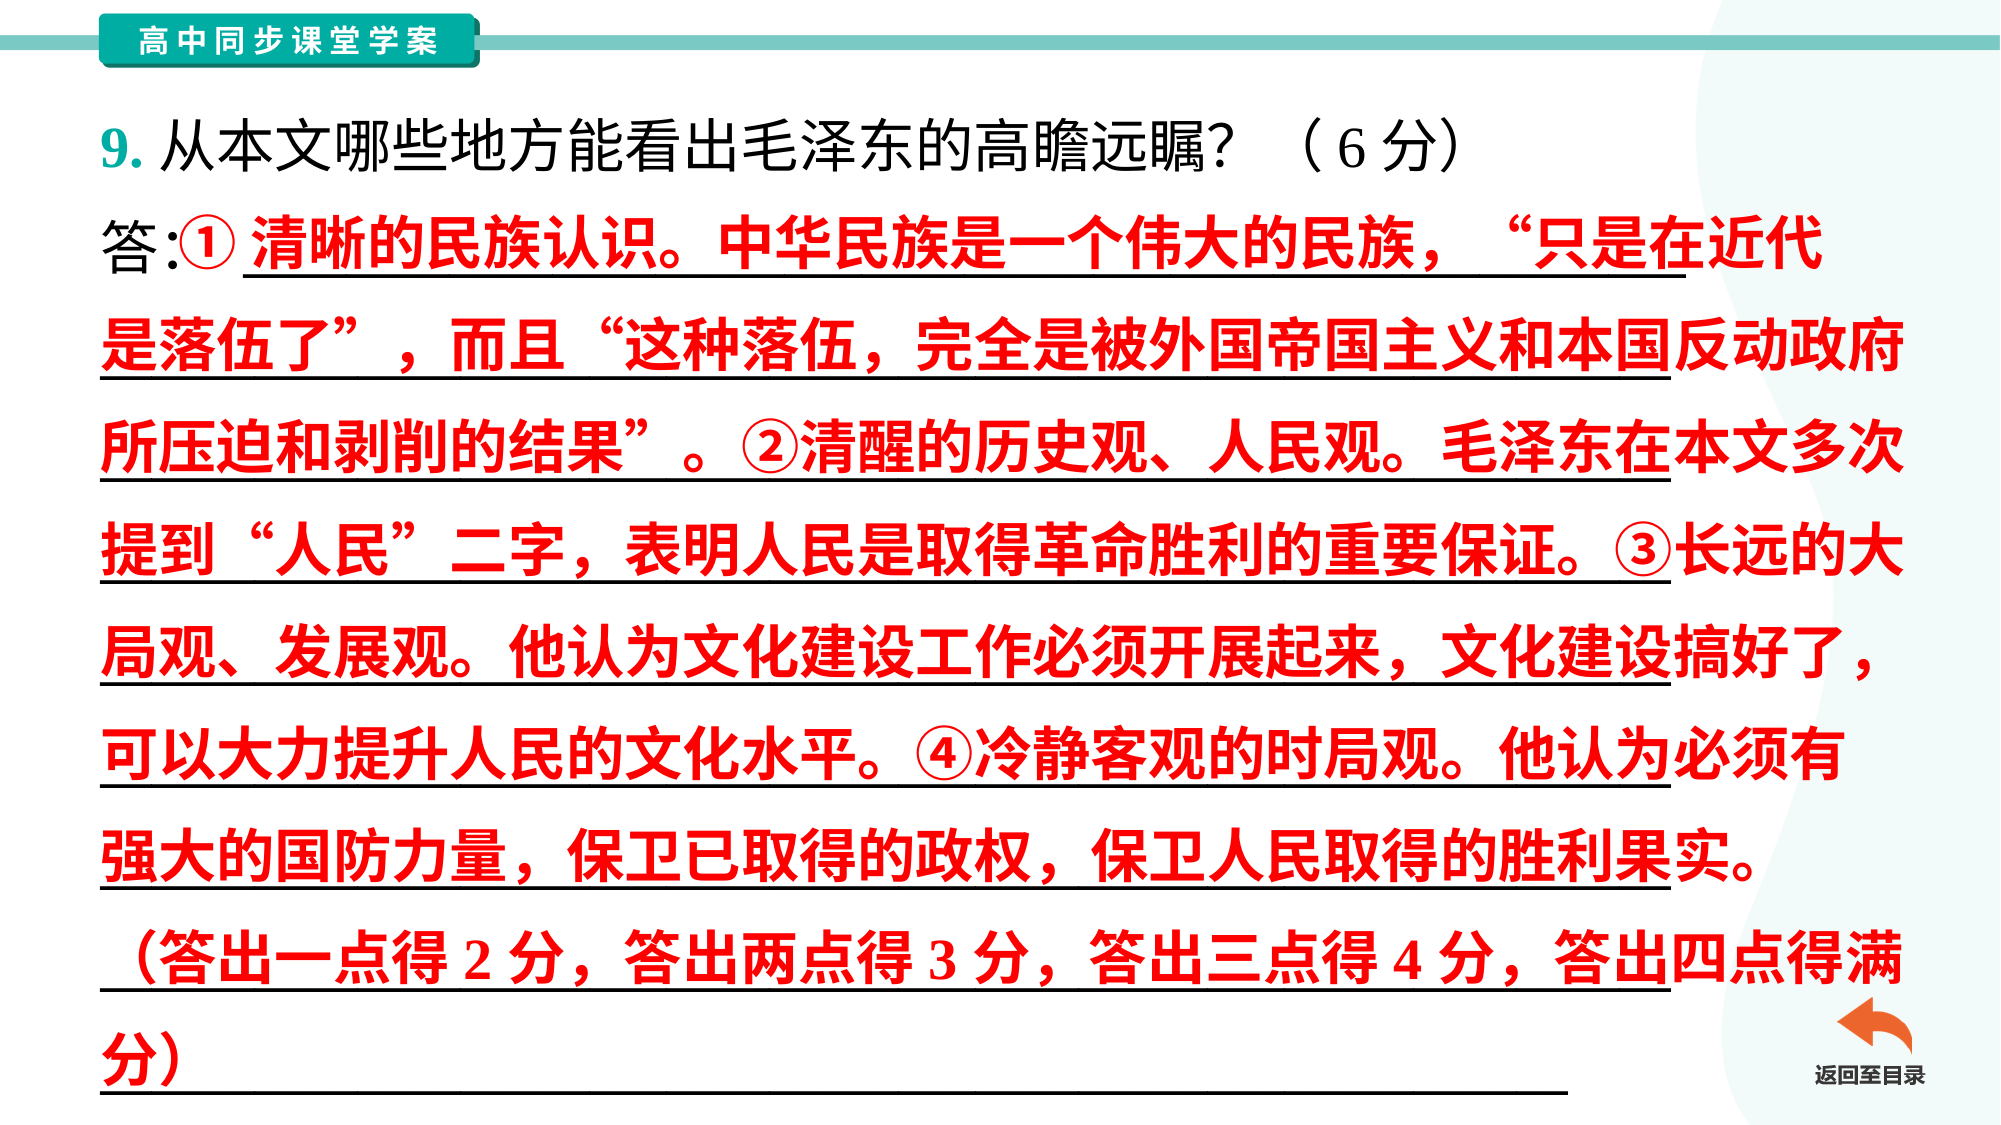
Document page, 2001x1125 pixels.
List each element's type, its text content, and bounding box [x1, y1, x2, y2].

text_box 9.从本文哪些地方能看出毛泽东的高瞻远瞩？（6分） 答： ________________________________________________________ _____________________________________________________________ _____________________________________________________________ _____________________________________________________________ _____________________________________________________________ _____________________________________________________________ _____________________________________________________________ _____________________________________________________________ _________________________________________________________ [100, 76, 1899, 174]
picture [0, 0, 2000, 1125]
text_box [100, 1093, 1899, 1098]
text_box ①清晰的民族认识。中华民族是一个伟大的民族，“只是在近代 是落伍了”，而且“这种落伍，完全是被外国帝国主义和本国反动政府 所压迫和剥削的结果”。②清醒的历史观、人民观。毛泽东在本文多次 提到“人民”二字，表明人民是取得革命胜利的重要保证。③长远的大 局观、发展观。他认为文化建设工作必须开展起来，文化建设搞好了， 可以大力提升人民的文化水平。④冷静客观的时局观。他认为必须有 强大的国防力量，保卫已取得的政权，保卫人民取得的胜利果实。 （答出一点得2分，答出两点得3分，答出三点得4分，答出四点得满 分） [100, 174, 1899, 1093]
